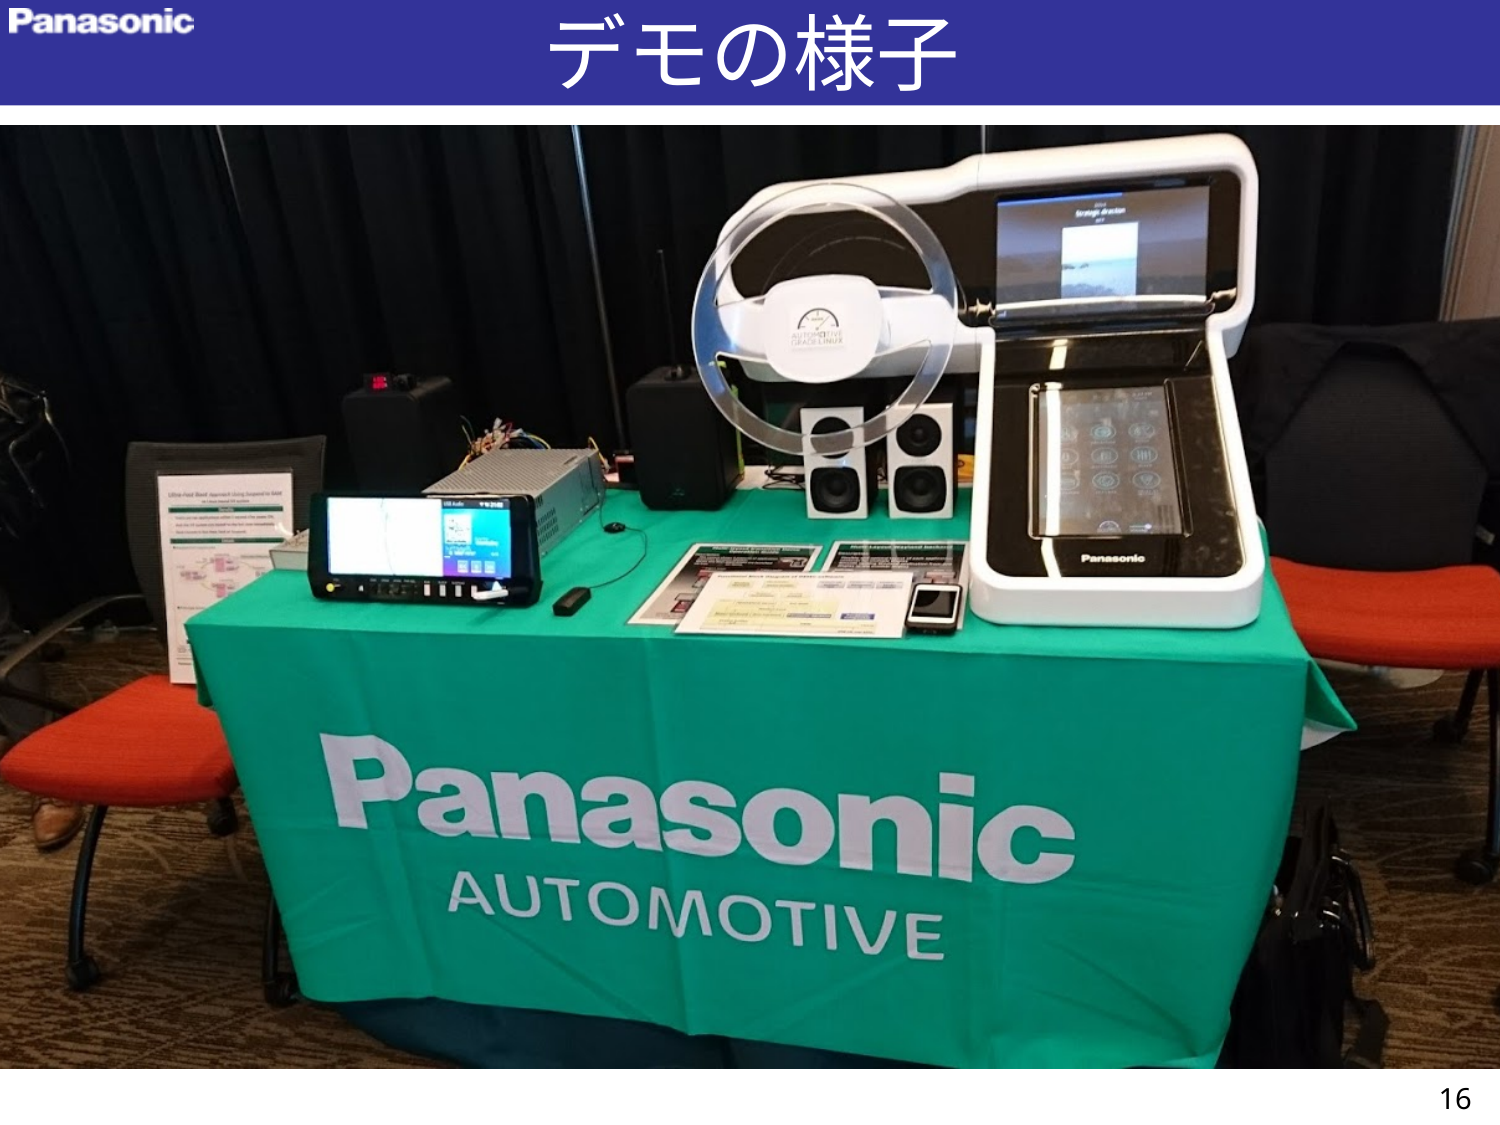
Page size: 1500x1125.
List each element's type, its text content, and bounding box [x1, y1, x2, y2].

title デモの様子 [76, 0, 1427, 102]
slide_number 16 [1136, 1077, 1487, 1122]
picture [9, 8, 76, 37]
picture [0, 125, 1500, 1070]
